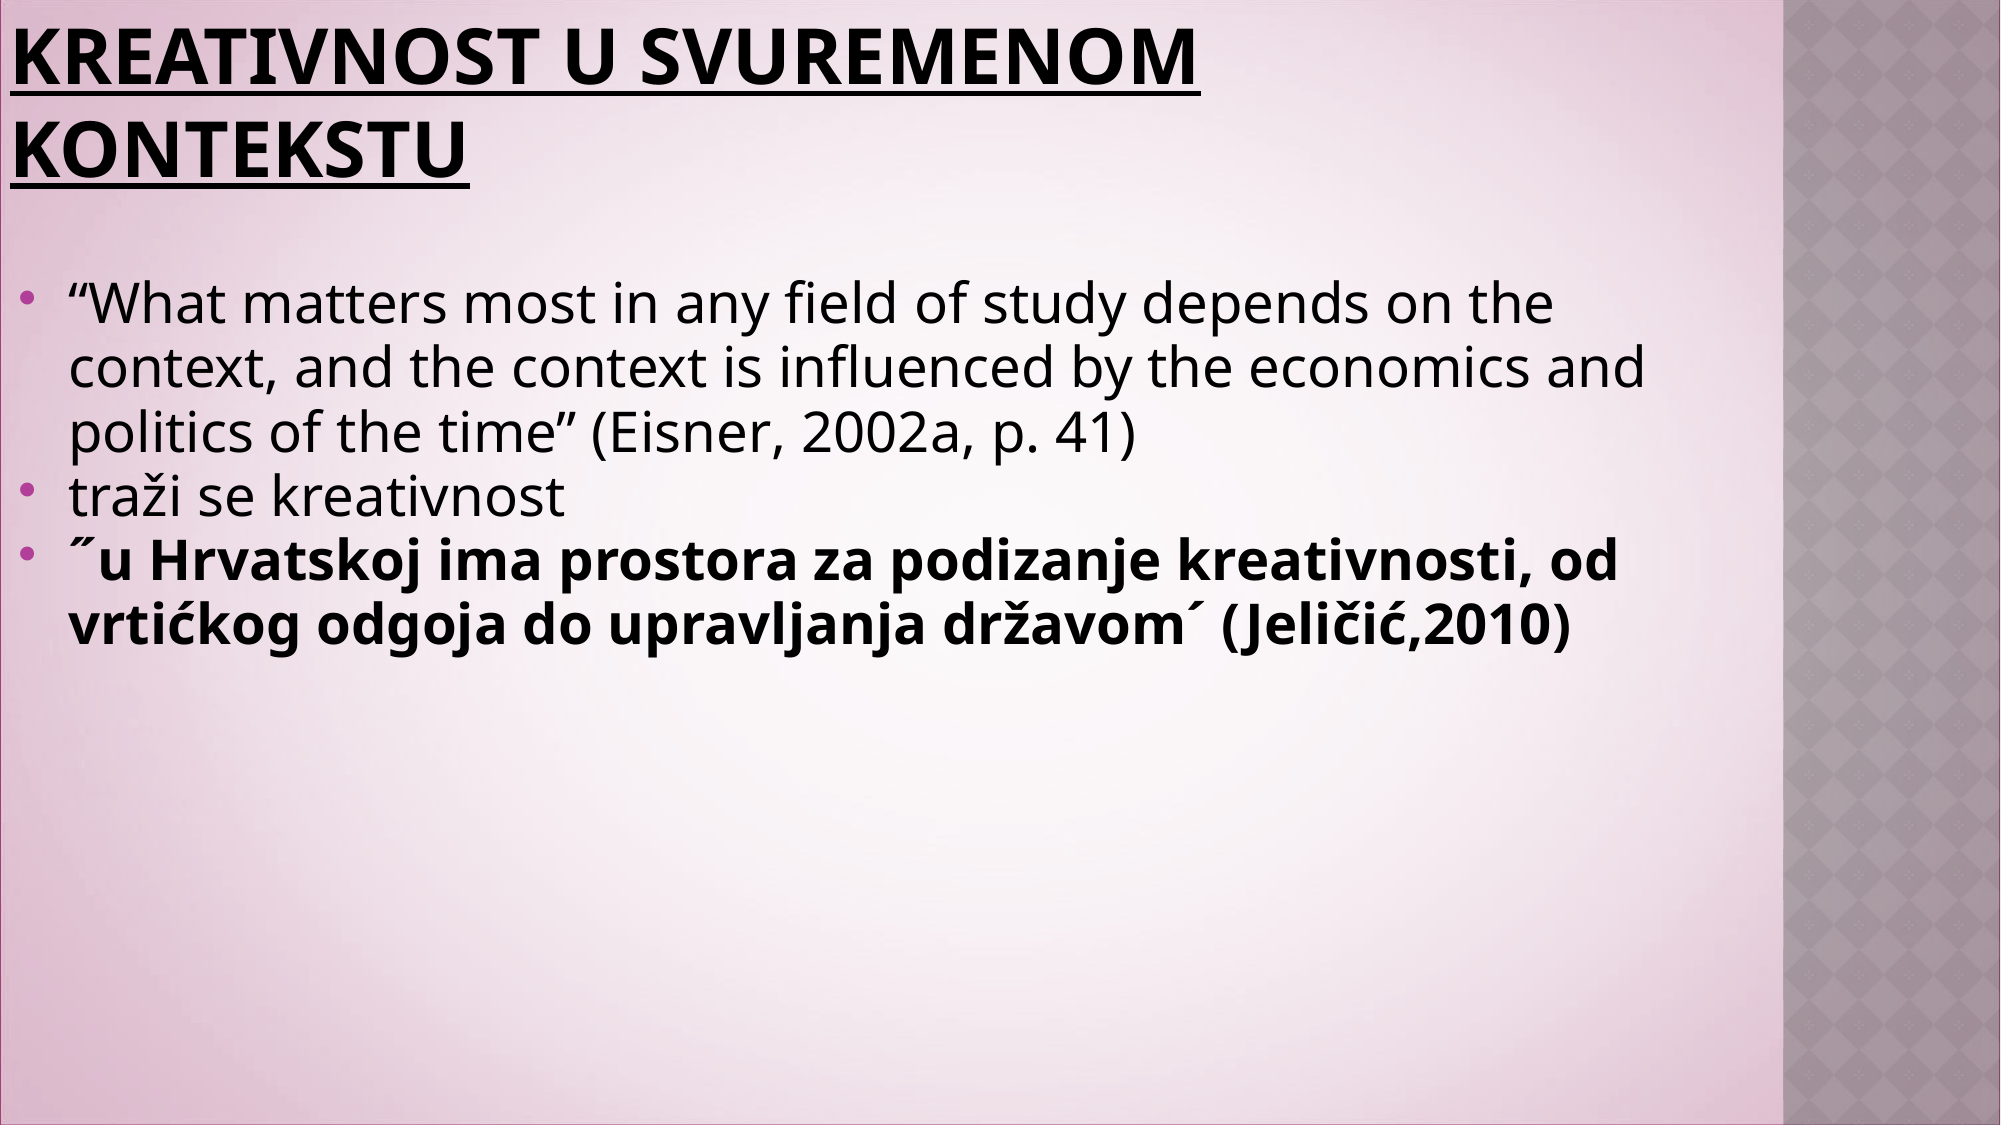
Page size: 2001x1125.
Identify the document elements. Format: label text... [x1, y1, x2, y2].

list “What matters most in any field of study depends on the context, and the context is influenced by the economics and politics of the time” (Eisner, 2002a, p. 41) traži se kreativnost ˝u Hrvatskoj ima prostora za podizanje kreativnosti, od vrtićkog odgoja do upravljanja državom´ (Jeličić,2010) [3, 264, 1783, 1060]
title kreativnost u svuremenom kontekstu [1, 5, 1585, 194]
